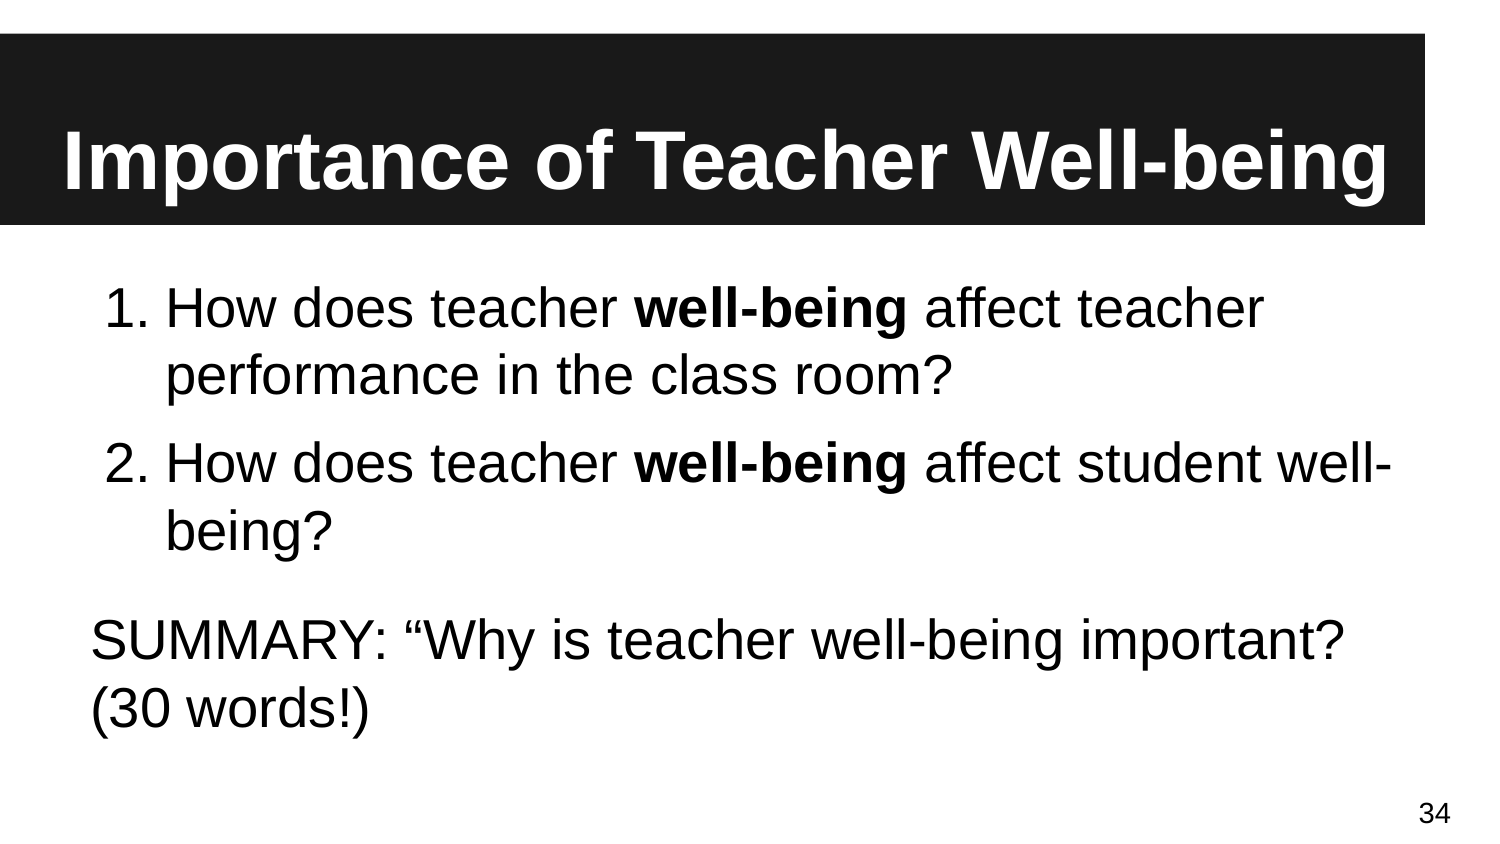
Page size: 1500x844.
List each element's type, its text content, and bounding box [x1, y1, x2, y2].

list How does teacher well-being affect teacher performance in the class room? How does teacher well-being affect student well-being? SUMMARY: “Why is teacher well-being important? (30 words!) [75, 255, 1425, 809]
slide_number 34 [1403, 779, 1494, 844]
title Importance of Teacher Well-being [47, 33, 1473, 221]
